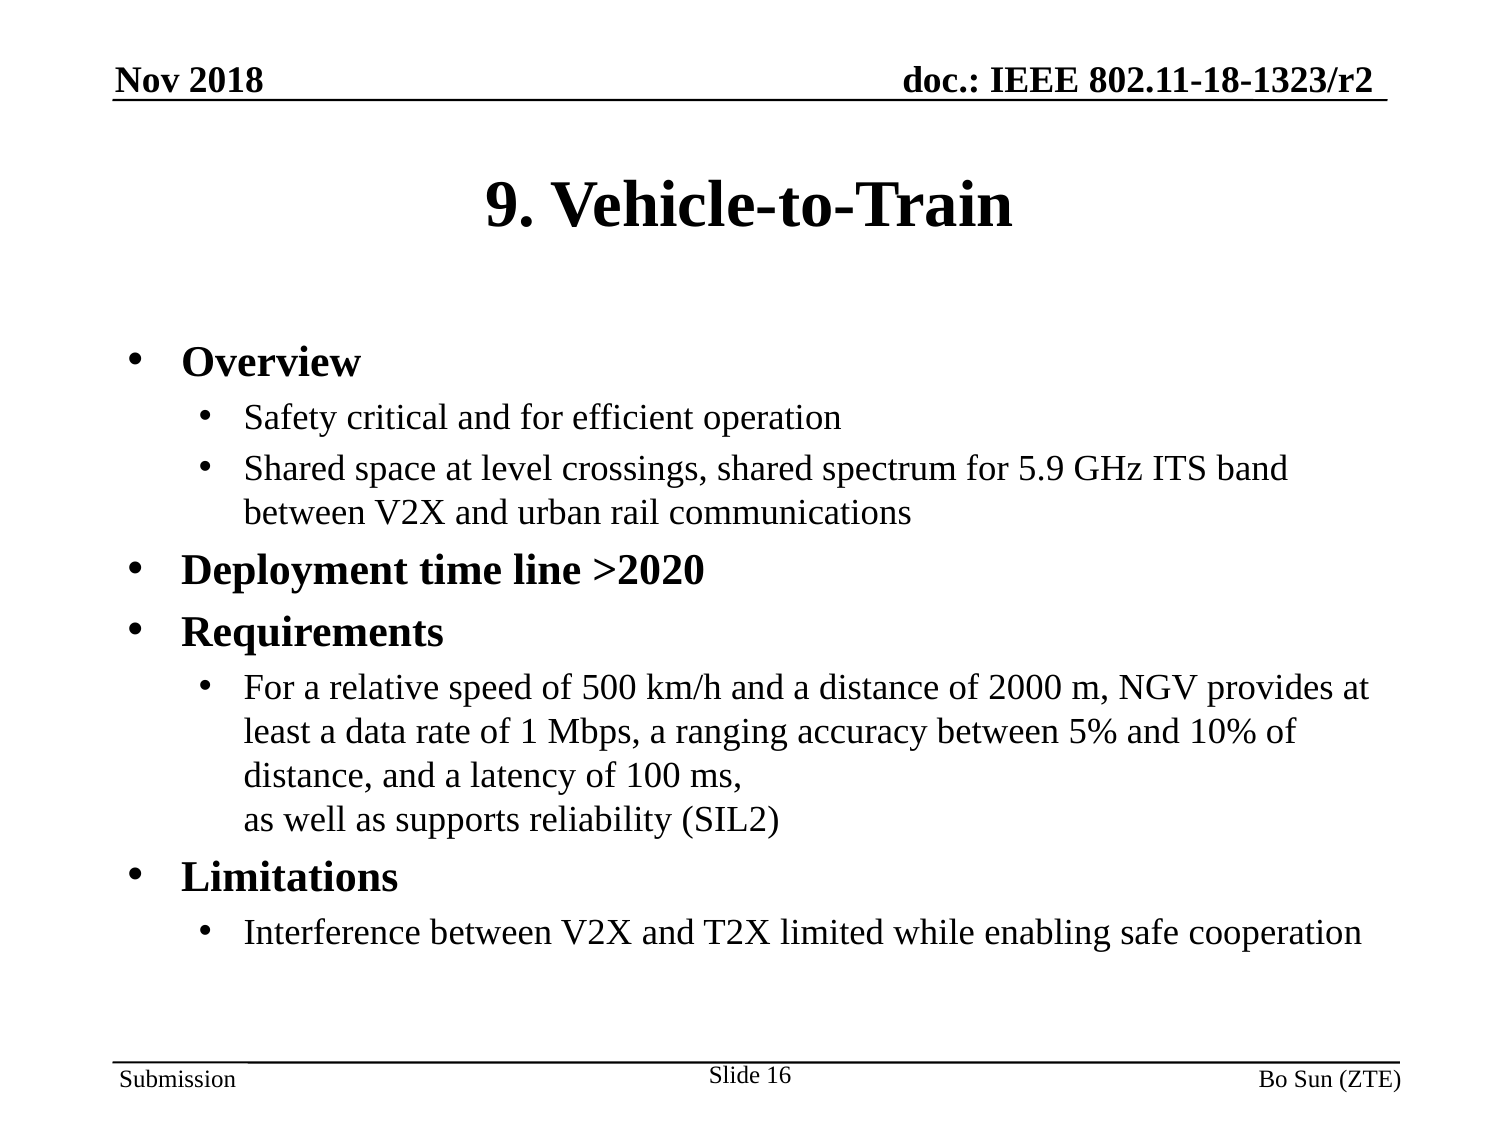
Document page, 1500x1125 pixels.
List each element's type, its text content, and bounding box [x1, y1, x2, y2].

list Overview Safety critical and for efficient operation Shared space at level crossings, shared spectrum for 5.9 GHz ITS band between V2X and urban rail communications Deployment time line >2020 Requirements For a relative speed of 500 km/h and a distance of 2000 m, NGV provides at least a data rate of 1 Mbps, a ranging accuracy between 5% and 10% of distance, and a latency of 100 ms, as well as supports reliability (SIL2) Limitations Interference between V2X and T2X limited while enabling safe cooperation [112, 324, 1388, 1000]
title 9. Vehicle-to-Train [112, 112, 1388, 288]
footer Bo Sun (ZTE) [1256, 1062, 1402, 1093]
slide_number Slide 16 [690, 1058, 810, 1104]
